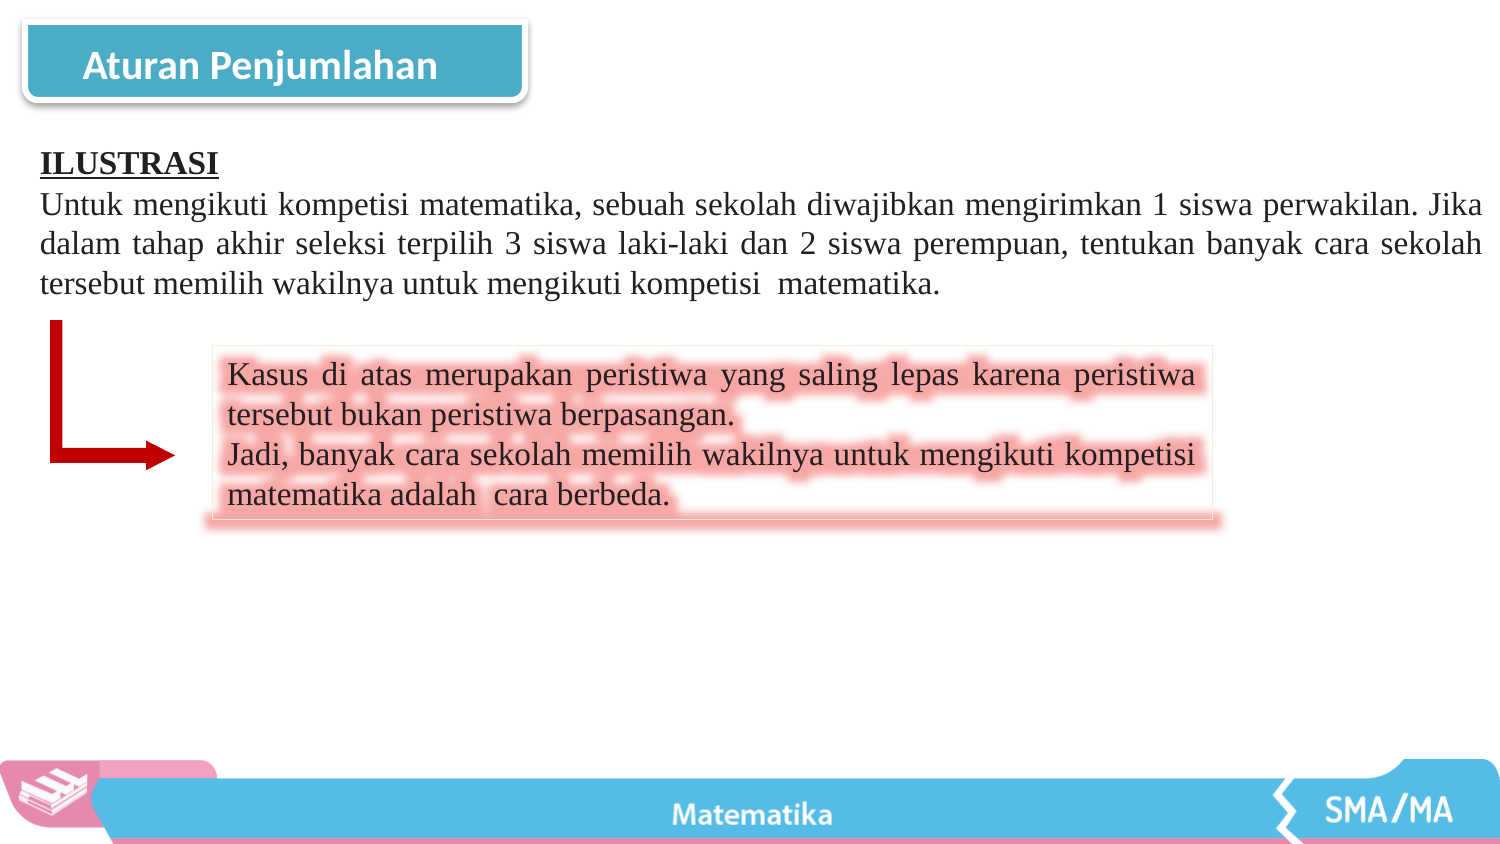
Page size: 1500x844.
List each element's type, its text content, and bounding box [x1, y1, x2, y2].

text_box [49, 319, 176, 471]
text_box ILUSTRASI Untuk mengikuti kompetisi matematika, sebuah sekolah diwajibkan mengirimkan 1 siswa perwakilan. Jika dalam tahap akhir seleksi terpilih 3 siswa laki-laki dan 2 siswa perempuan, tentukan banyak cara sekolah tersebut memilih wakilnya untuk mengikuti kompetisi matematika. [24, 134, 1500, 309]
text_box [24, 21, 526, 135]
picture [0, 759, 1500, 844]
